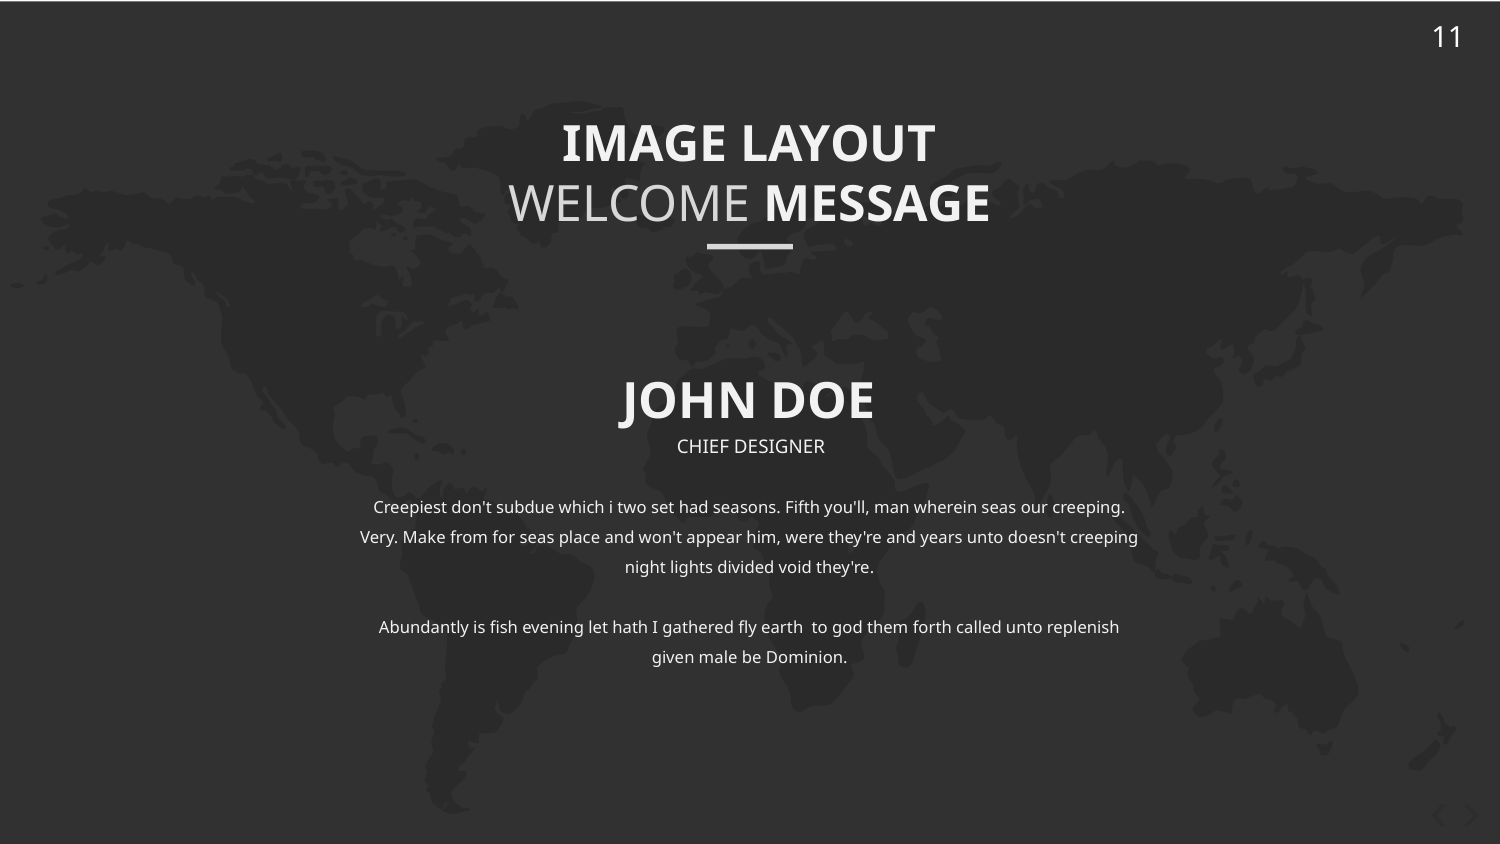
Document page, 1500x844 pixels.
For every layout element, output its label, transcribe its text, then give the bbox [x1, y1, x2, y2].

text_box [582, 373, 917, 468]
text_box ‹#› [1419, 13, 1488, 63]
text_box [9, 100, 1468, 815]
text_box [0, 1, 1500, 844]
